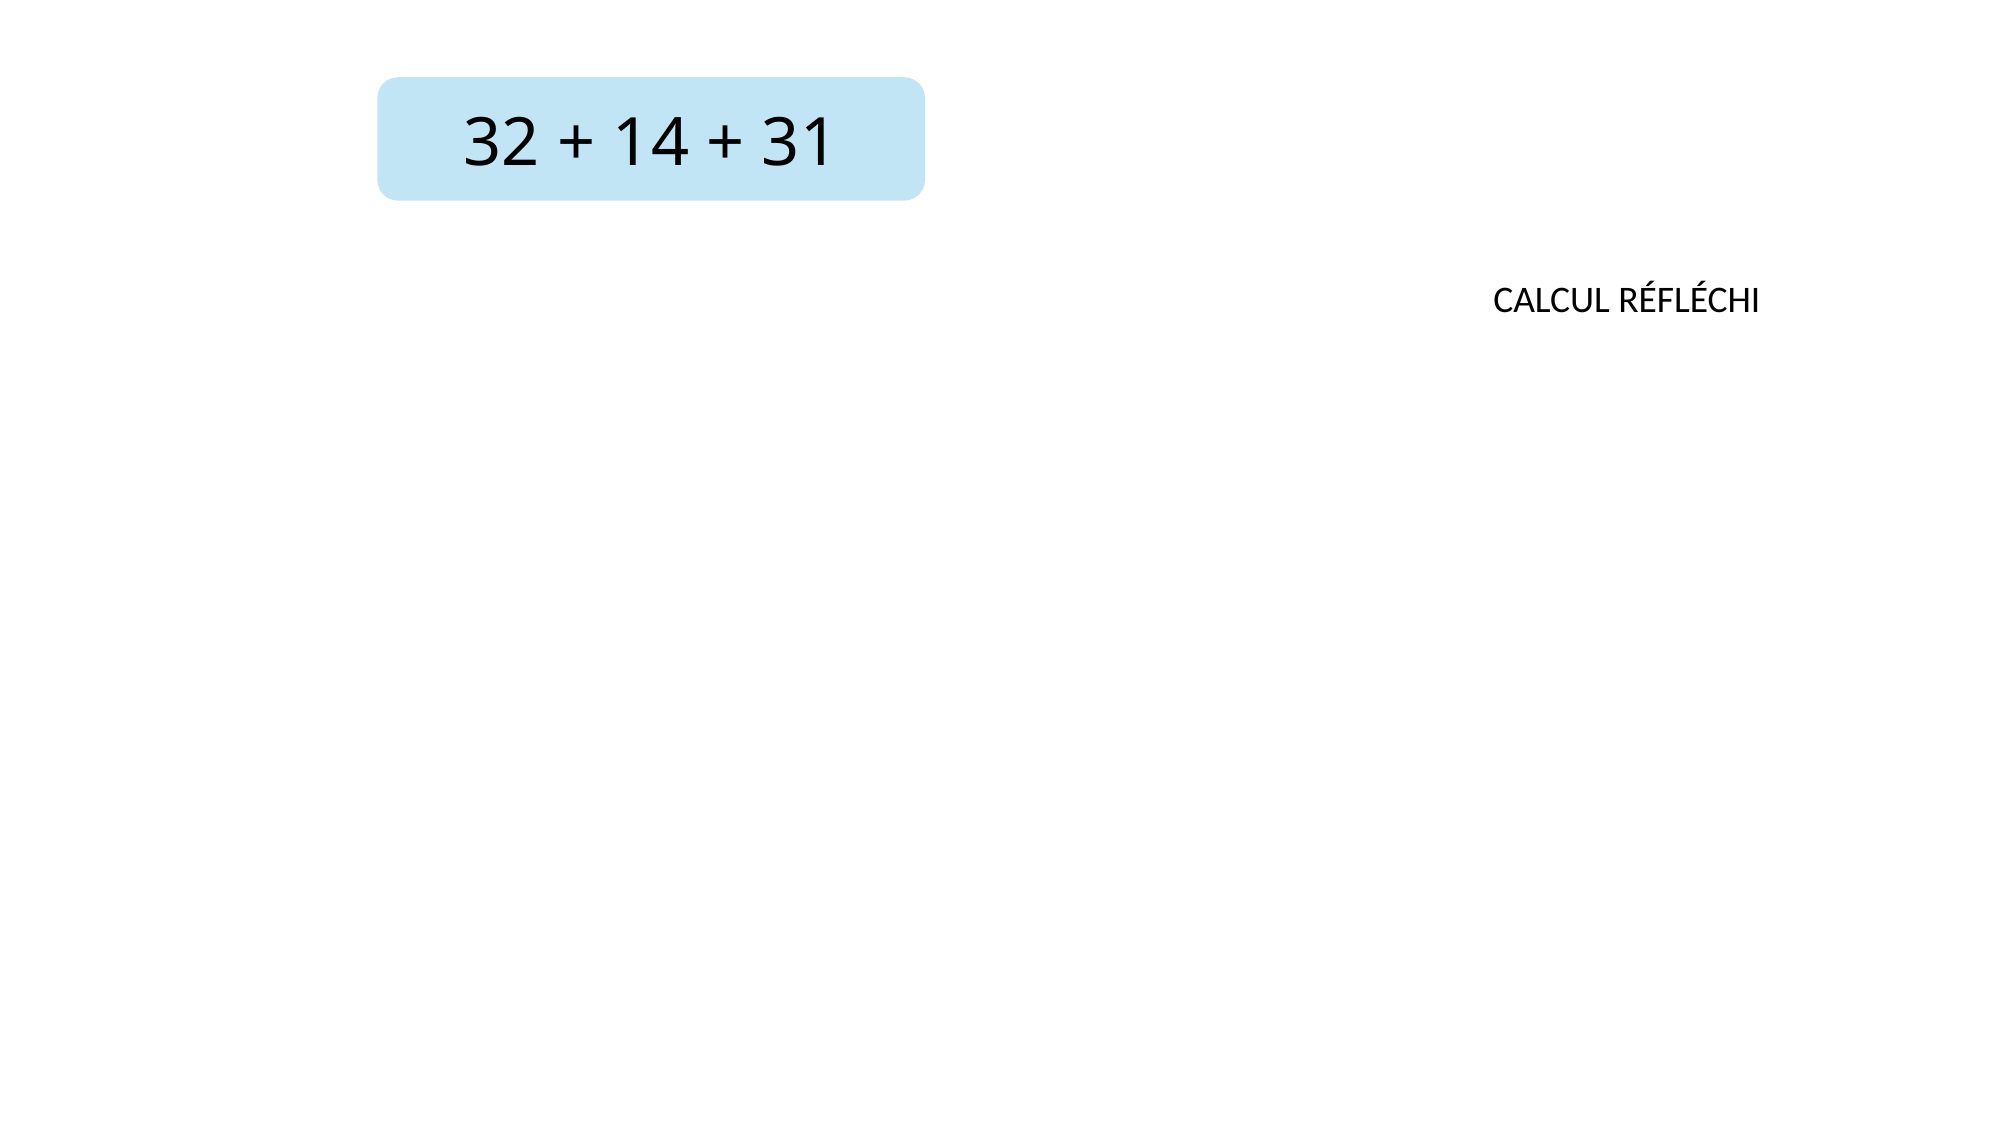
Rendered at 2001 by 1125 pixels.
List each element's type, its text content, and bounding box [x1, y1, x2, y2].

text_box 32 + 14 + 31 [375, 75, 927, 203]
text_box CALCUL RÉFLÉCHI [1478, 268, 1786, 328]
